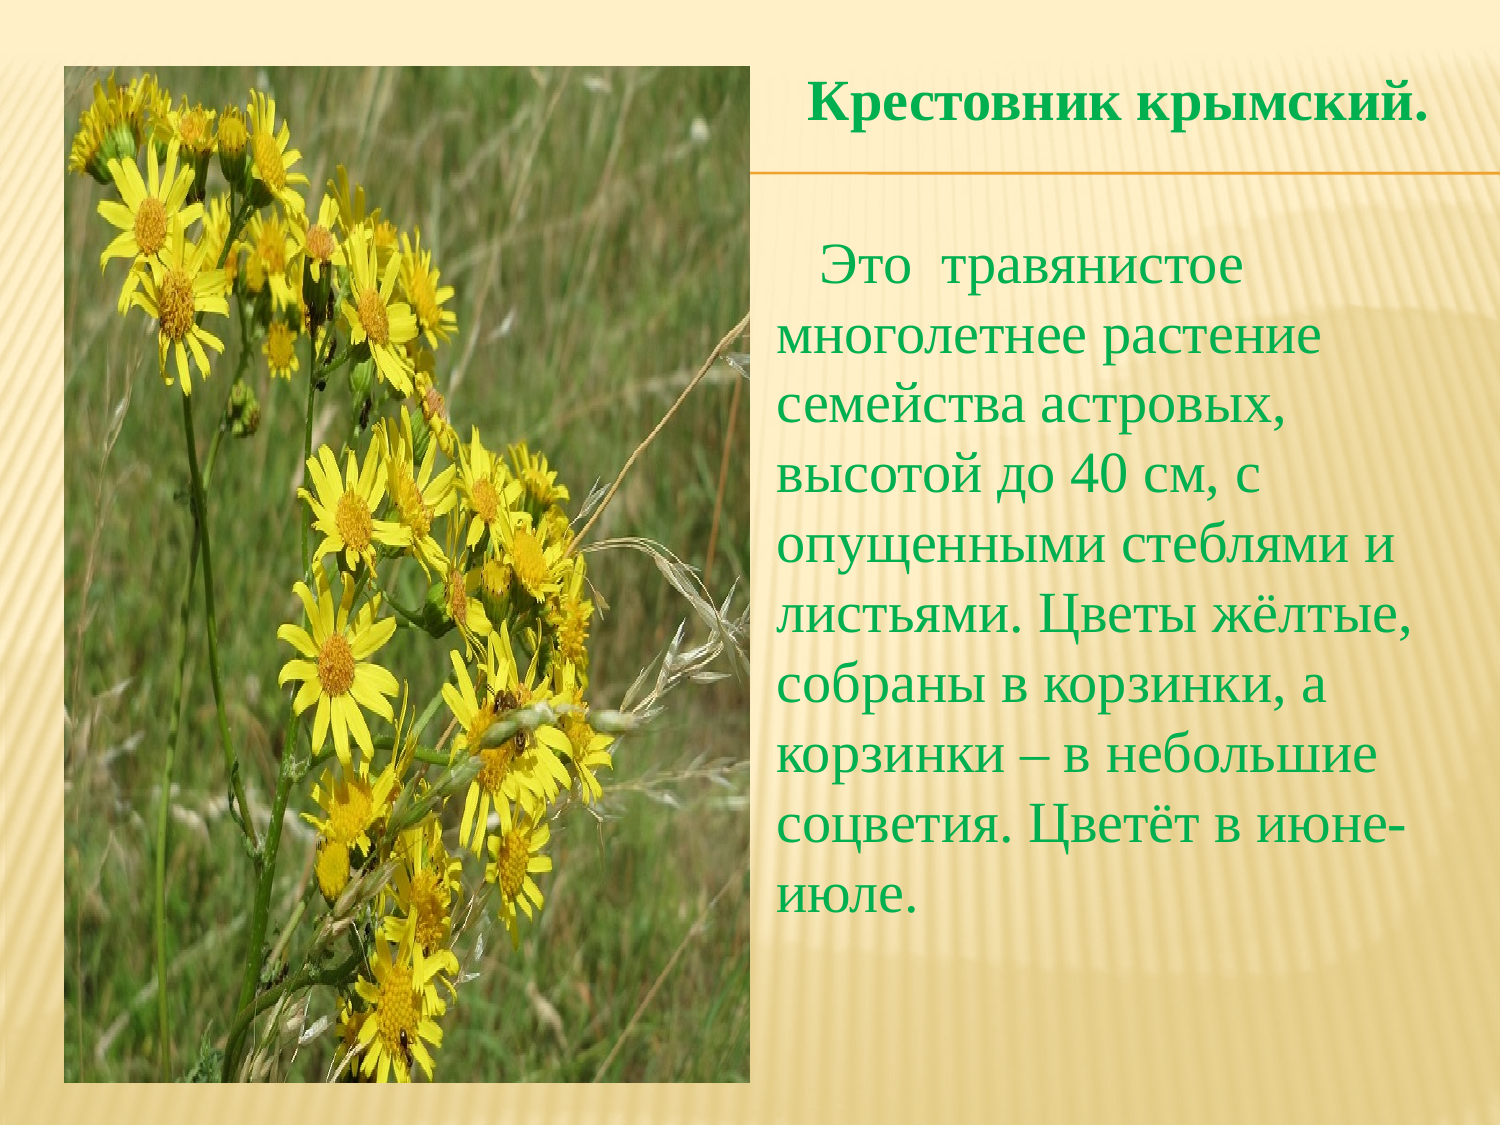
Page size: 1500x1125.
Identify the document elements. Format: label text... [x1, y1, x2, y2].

picture [64, 65, 751, 1083]
list Крестовник крымский. Это травянистое многолетнее растение семейства астровых, высотой до 40 см, с опущенными стеблями и листьями. Цветы жёлтые, собраны в корзинки, а корзинки – в небольшие соцветия. Цветёт в июне-июле. [761, 54, 1475, 1083]
